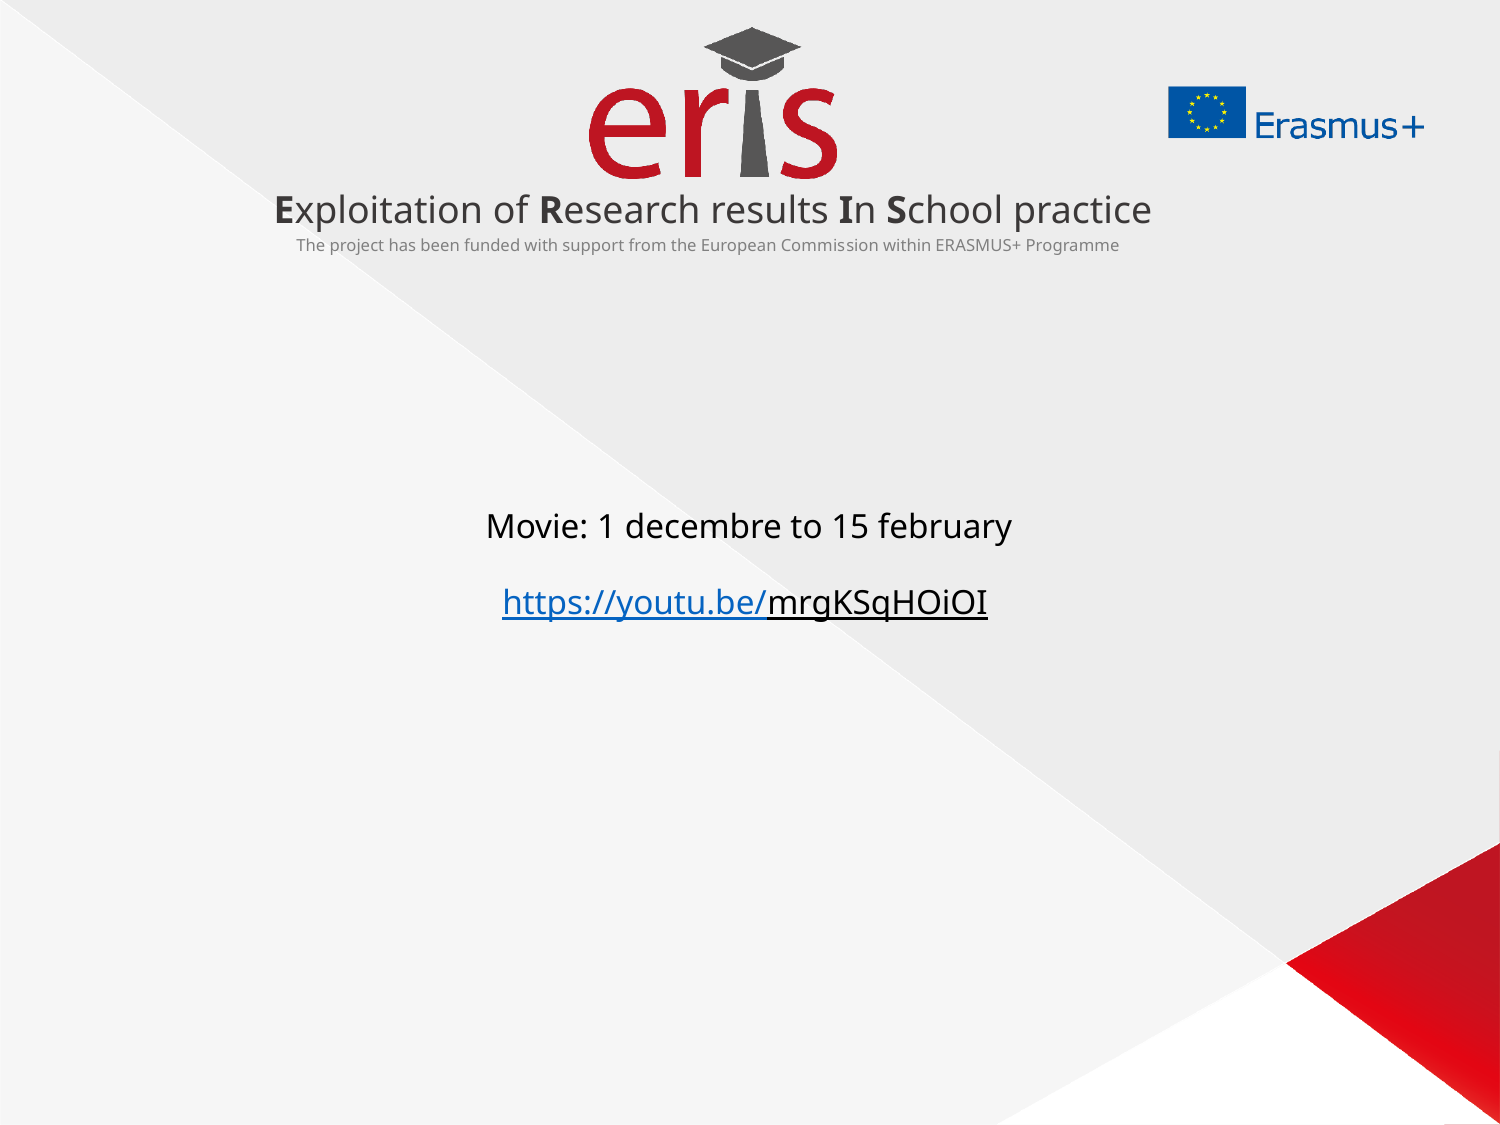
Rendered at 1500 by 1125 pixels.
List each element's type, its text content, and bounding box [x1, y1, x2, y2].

text_box Movie: 1 decembre to 15 february https://youtu.be/mrgKSqHOiOI [111, 367, 1387, 631]
picture [0, 0, 1500, 1125]
